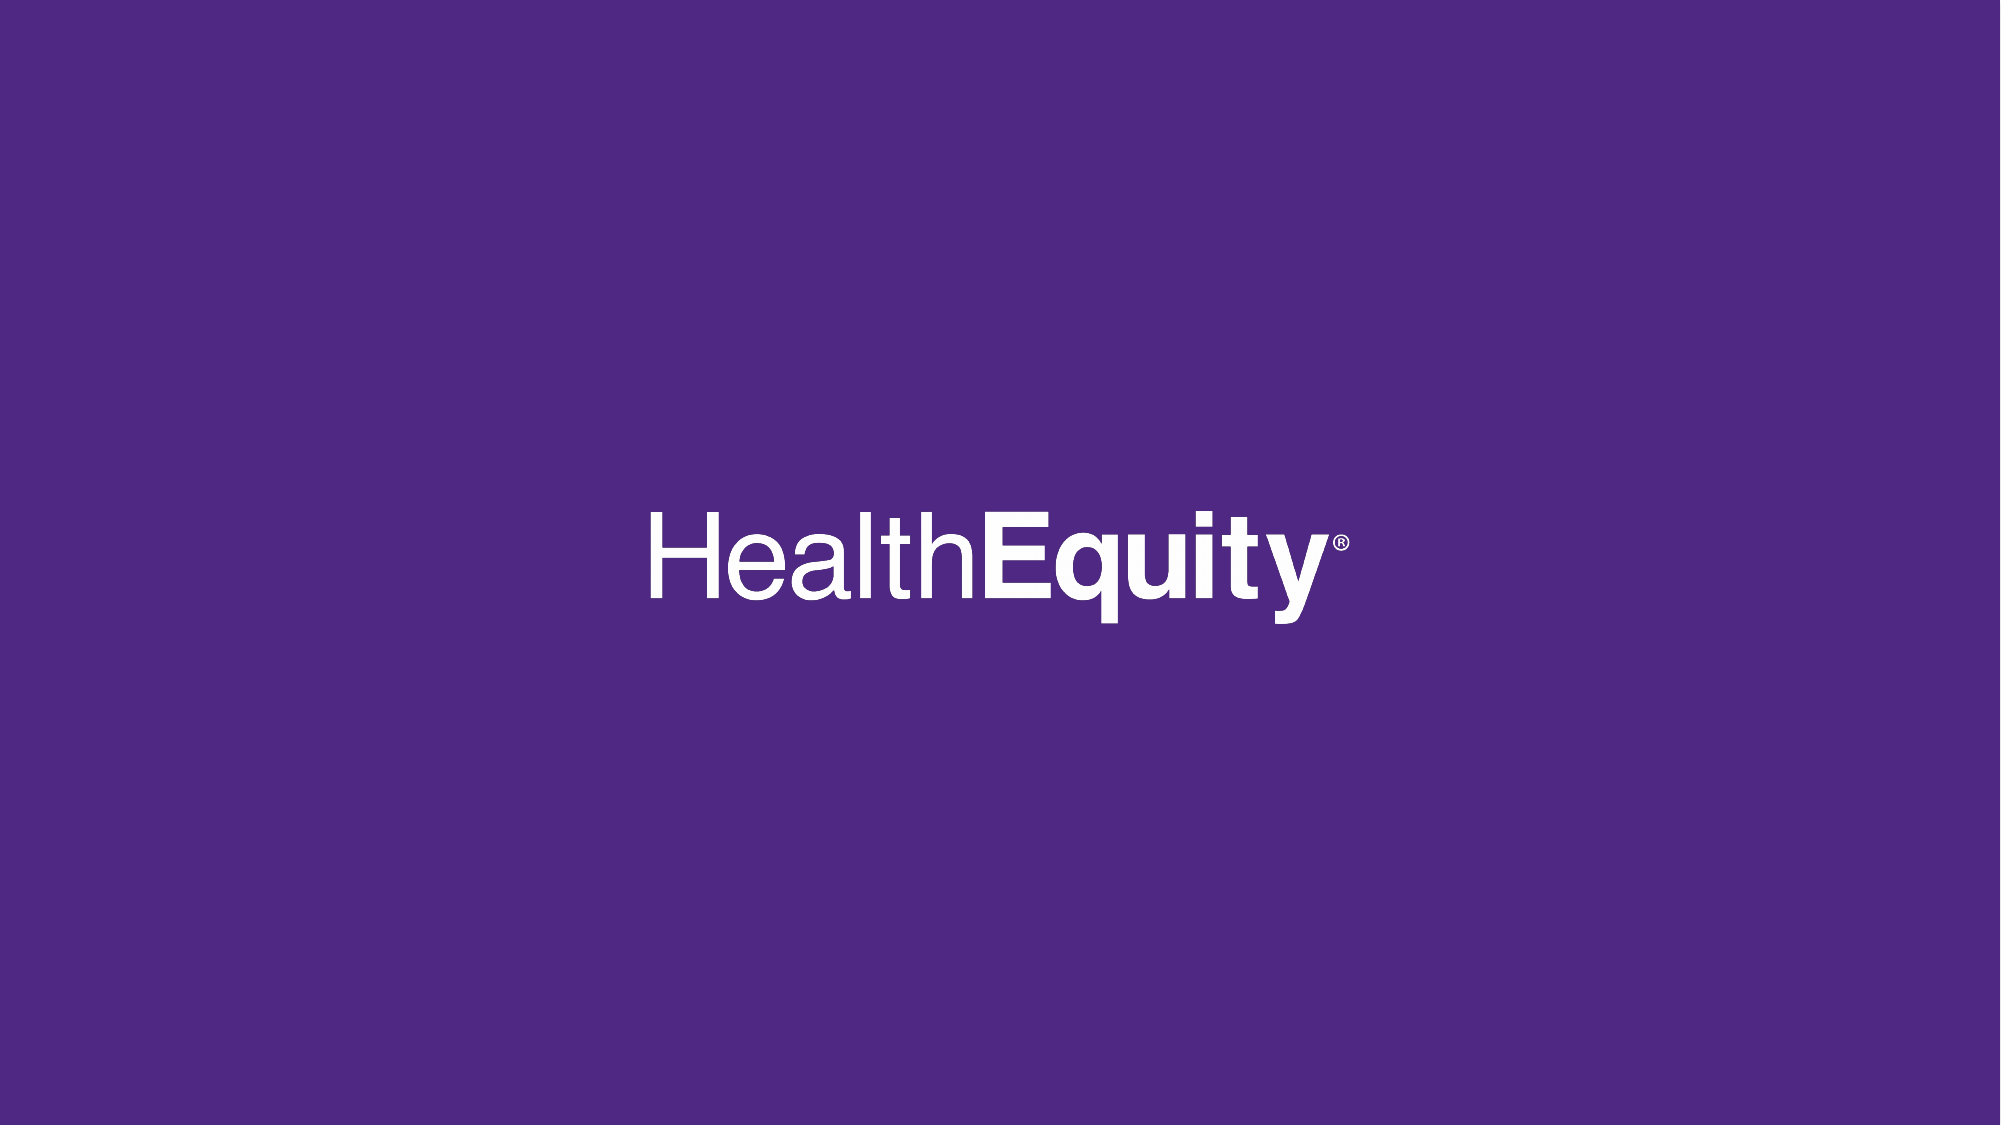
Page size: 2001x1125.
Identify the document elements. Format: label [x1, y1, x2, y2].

picture [650, 511, 1350, 624]
